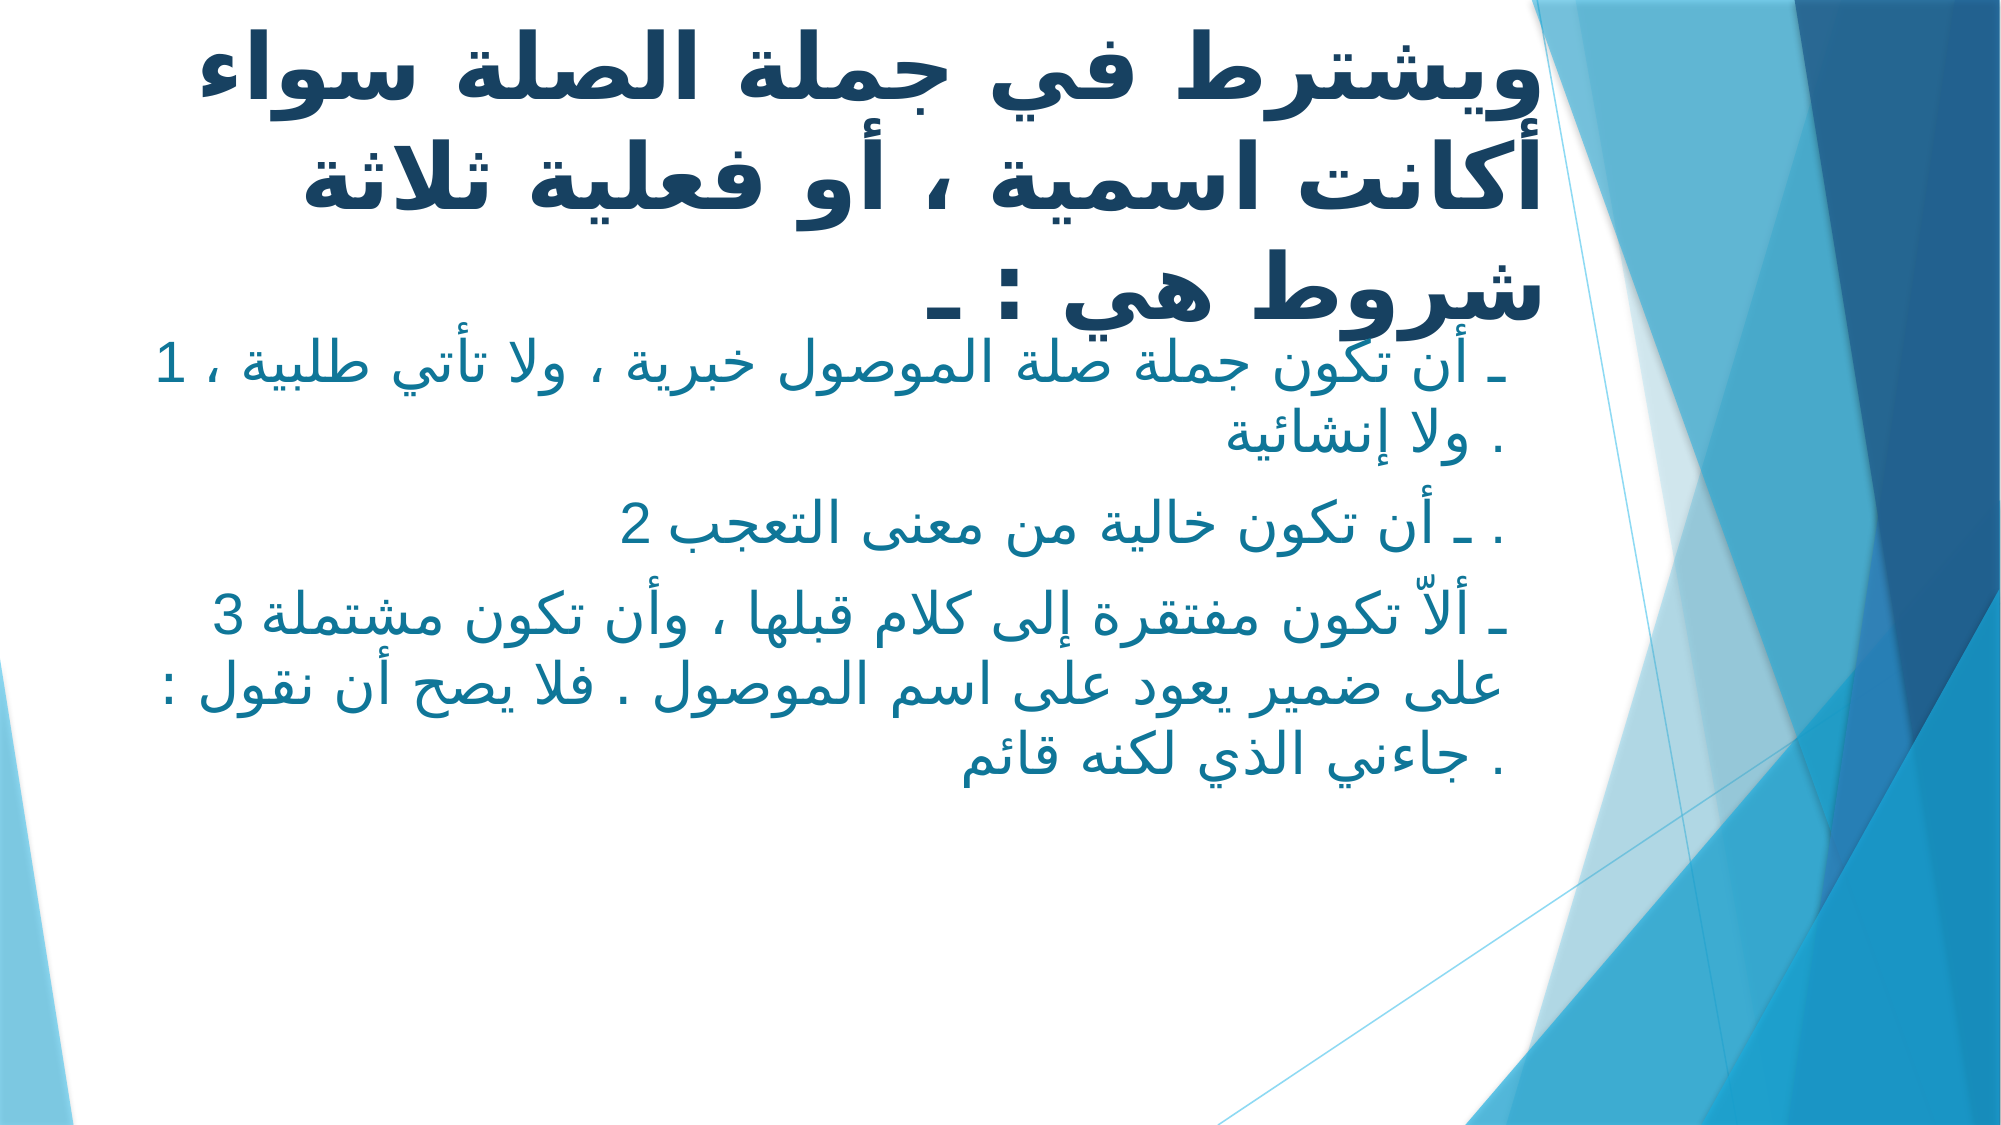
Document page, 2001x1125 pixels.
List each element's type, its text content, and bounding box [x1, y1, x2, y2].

title ويشترط في جملة الصلة سواء أكانت اسمية ، أو فعلية ثلاثة شروط هي : ـ [152, 0, 1563, 217]
list 1 ـ أن تكون جملة صلة الموصول خبرية ، ولا تأتي طلبية ، ولا إنشائية . 2 ـ أن تكون خالية من معنى التعجب . 3 ـ ألاّ تكون مفتقرة إلى كلام قبلها ، وأن تكون مشتملة على ضمير يعود على اسم الموصول . فلا يصح أن نقول : جاءني الذي لكنه قائم . [111, 316, 1522, 991]
